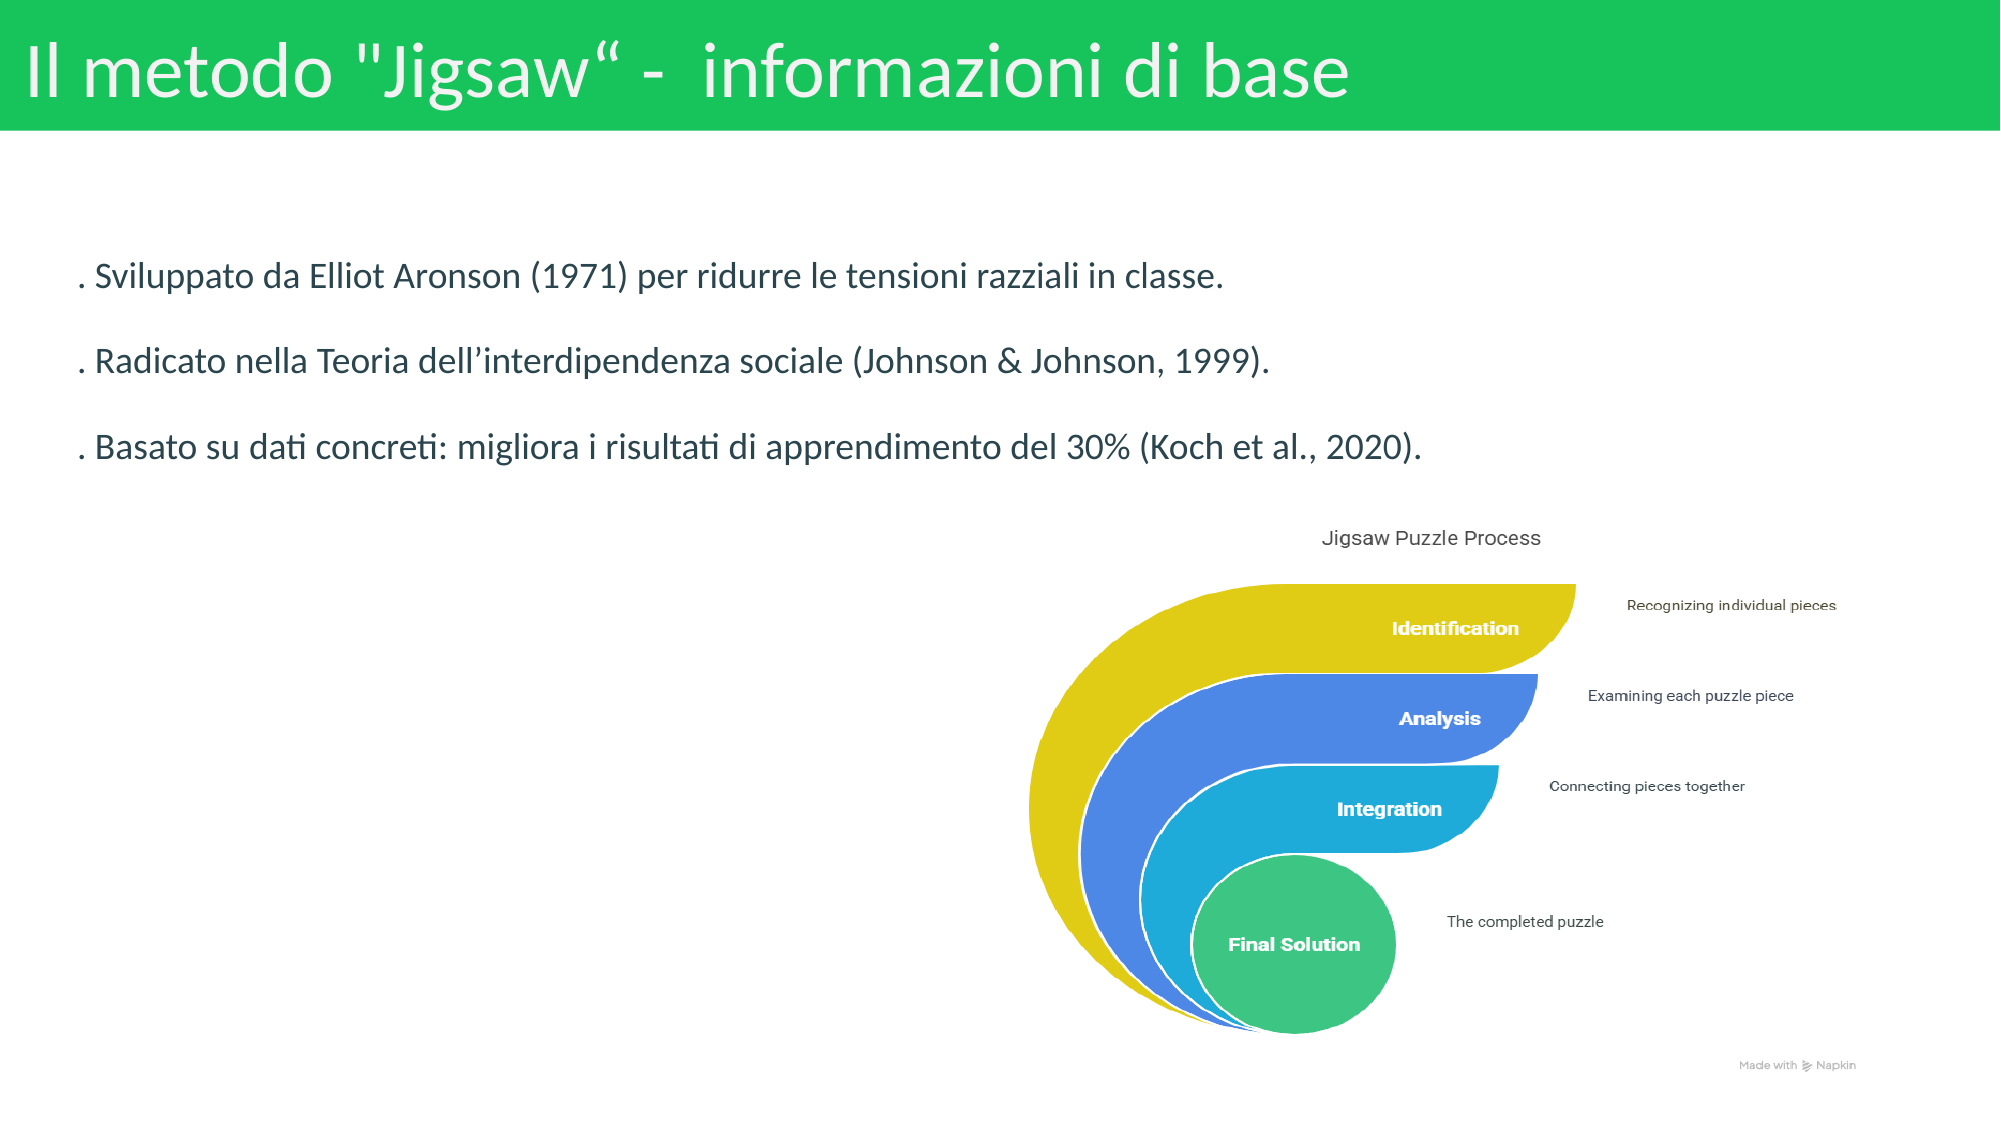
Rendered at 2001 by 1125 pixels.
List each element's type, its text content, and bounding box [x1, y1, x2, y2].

picture [966, 480, 1882, 1091]
list . Sviluppato da Elliot Aronson (1971) per ridurre le tensioni razziali in classe. . Radicato nella Teoria dell’interdipendenza sociale (Johnson & Johnson, 1999). . Basato su dati concreti: migliora i risultati di apprendimento del 30% (Koch et al., 2020). [16, 239, 1976, 1108]
title Il metodo "Jigsaw“ - informazioni di base [16, 13, 1976, 131]
